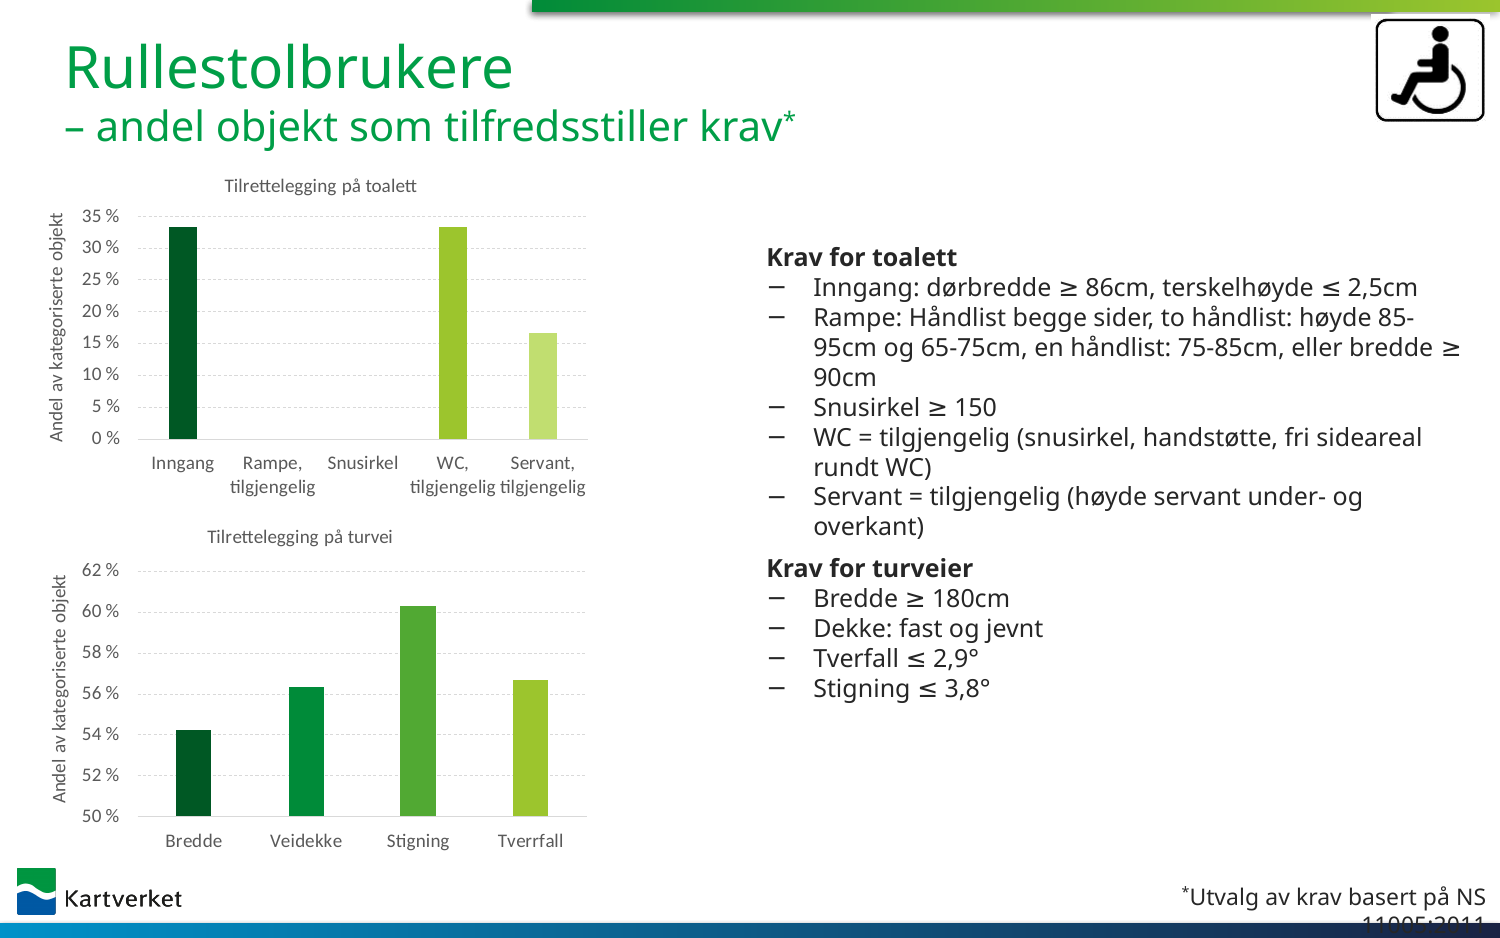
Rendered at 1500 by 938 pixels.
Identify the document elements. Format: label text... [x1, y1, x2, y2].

text_box Krav for turveier Bredde ≥ 180cm Dekke: fast og jevnt Tverfall ≤ 2,9° Stigning ≤ 3,8° [751, 545, 1483, 710]
text_box Krav for toalett Inngang: dørbredde ≥ 86cm, terskelhøyde ≤ 2,5cm Rampe: Håndlist begge sider, to håndlist: høyde 85-95cm og 65-75cm, en håndlist: 75-85cm, eller bredde ≥ 90cm Snusirkel ≥ 150 WC = tilgjengelig (snusirkel, handstøtte, fri sideareal rundt WC) Servant = tilgjengelig (høyde servant under- og overkant) [751, 234, 1483, 545]
text_box Rullestolbrukere – andel objekt som tilfredsstiller krav* [49, 14, 1431, 158]
picture [41, 166, 599, 505]
picture [1371, 13, 1491, 127]
picture [41, 520, 598, 859]
text_box *Utvalg av krav basert på NS 11005:2011 [1068, 873, 1500, 938]
